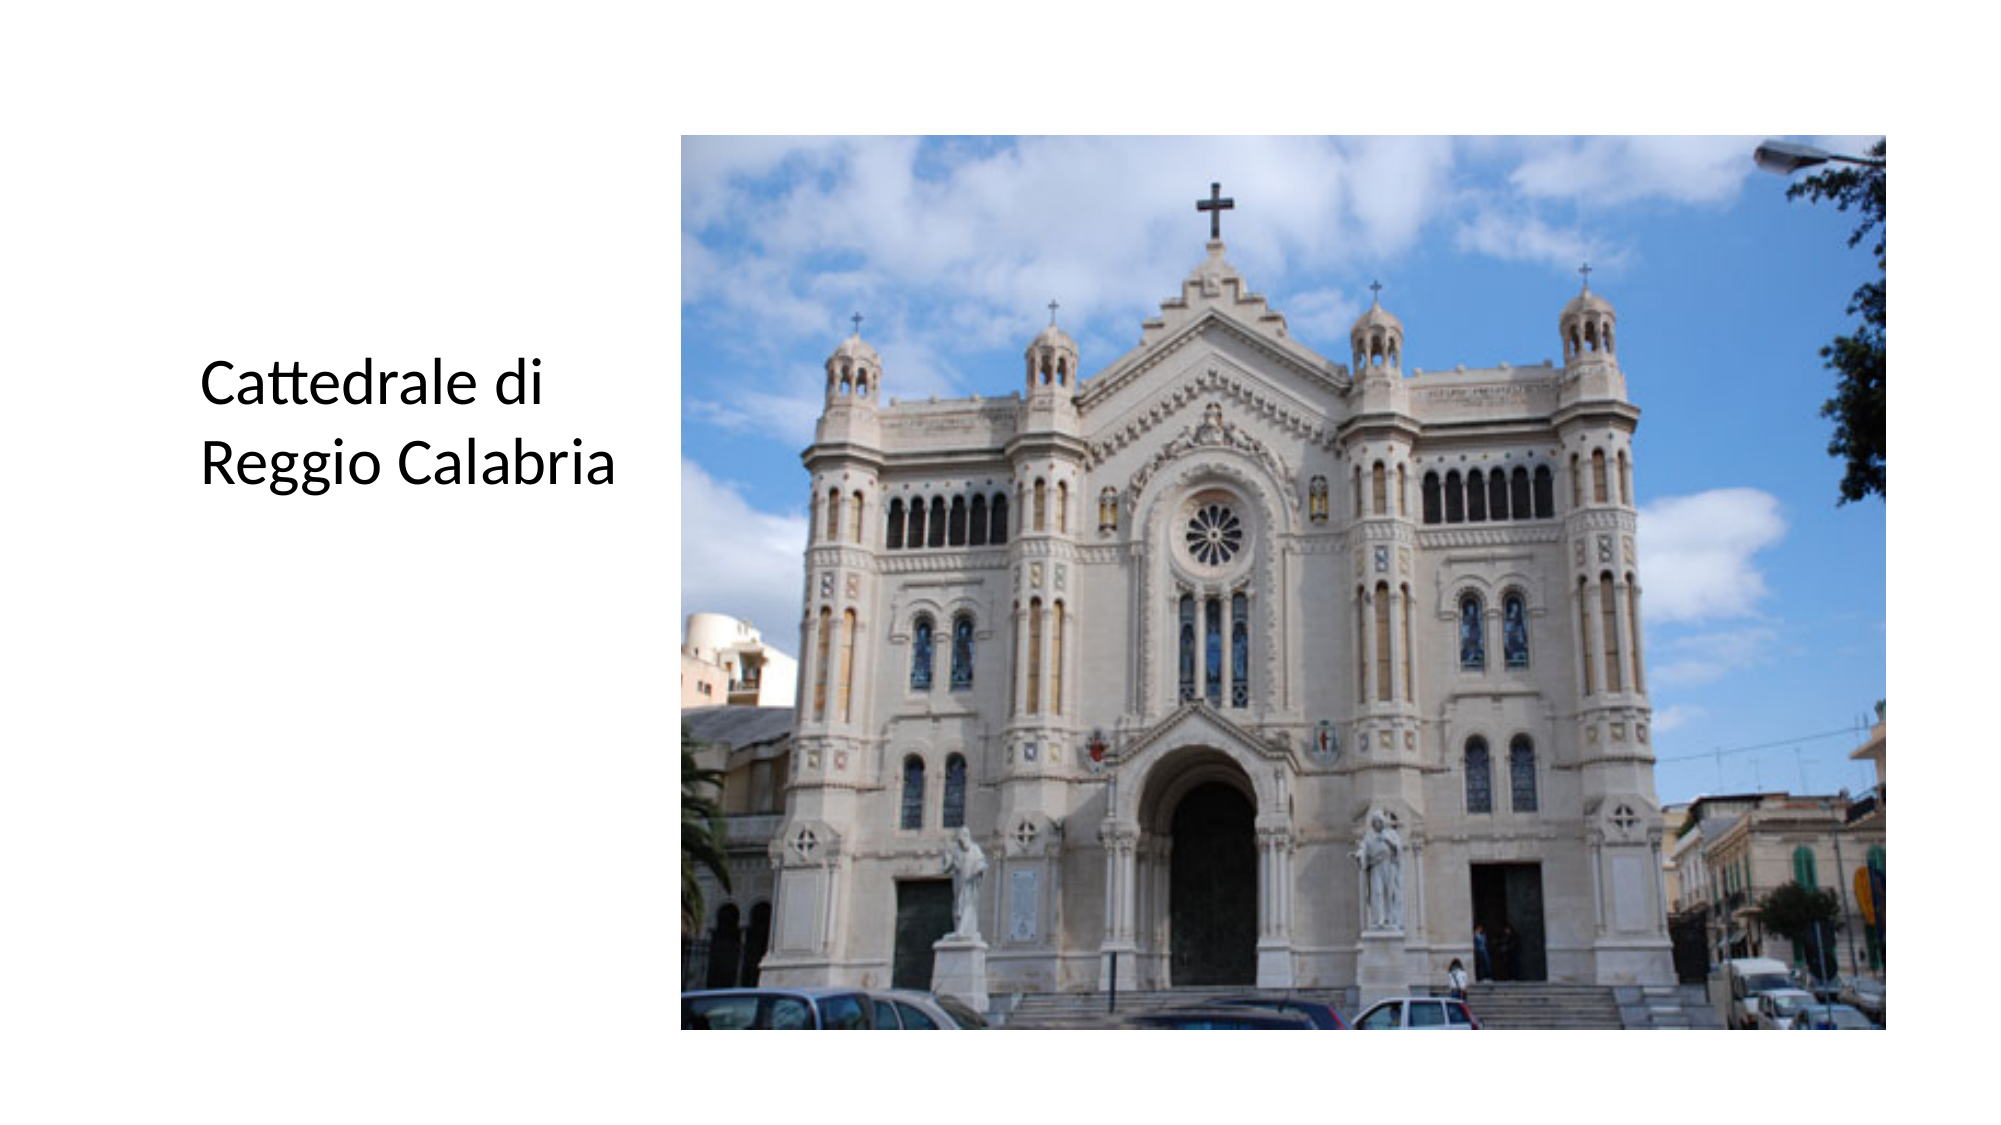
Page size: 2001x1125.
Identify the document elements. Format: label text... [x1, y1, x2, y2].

text_box Cattedrale di Reggio Calabria [185, 330, 633, 506]
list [681, 135, 1886, 1030]
